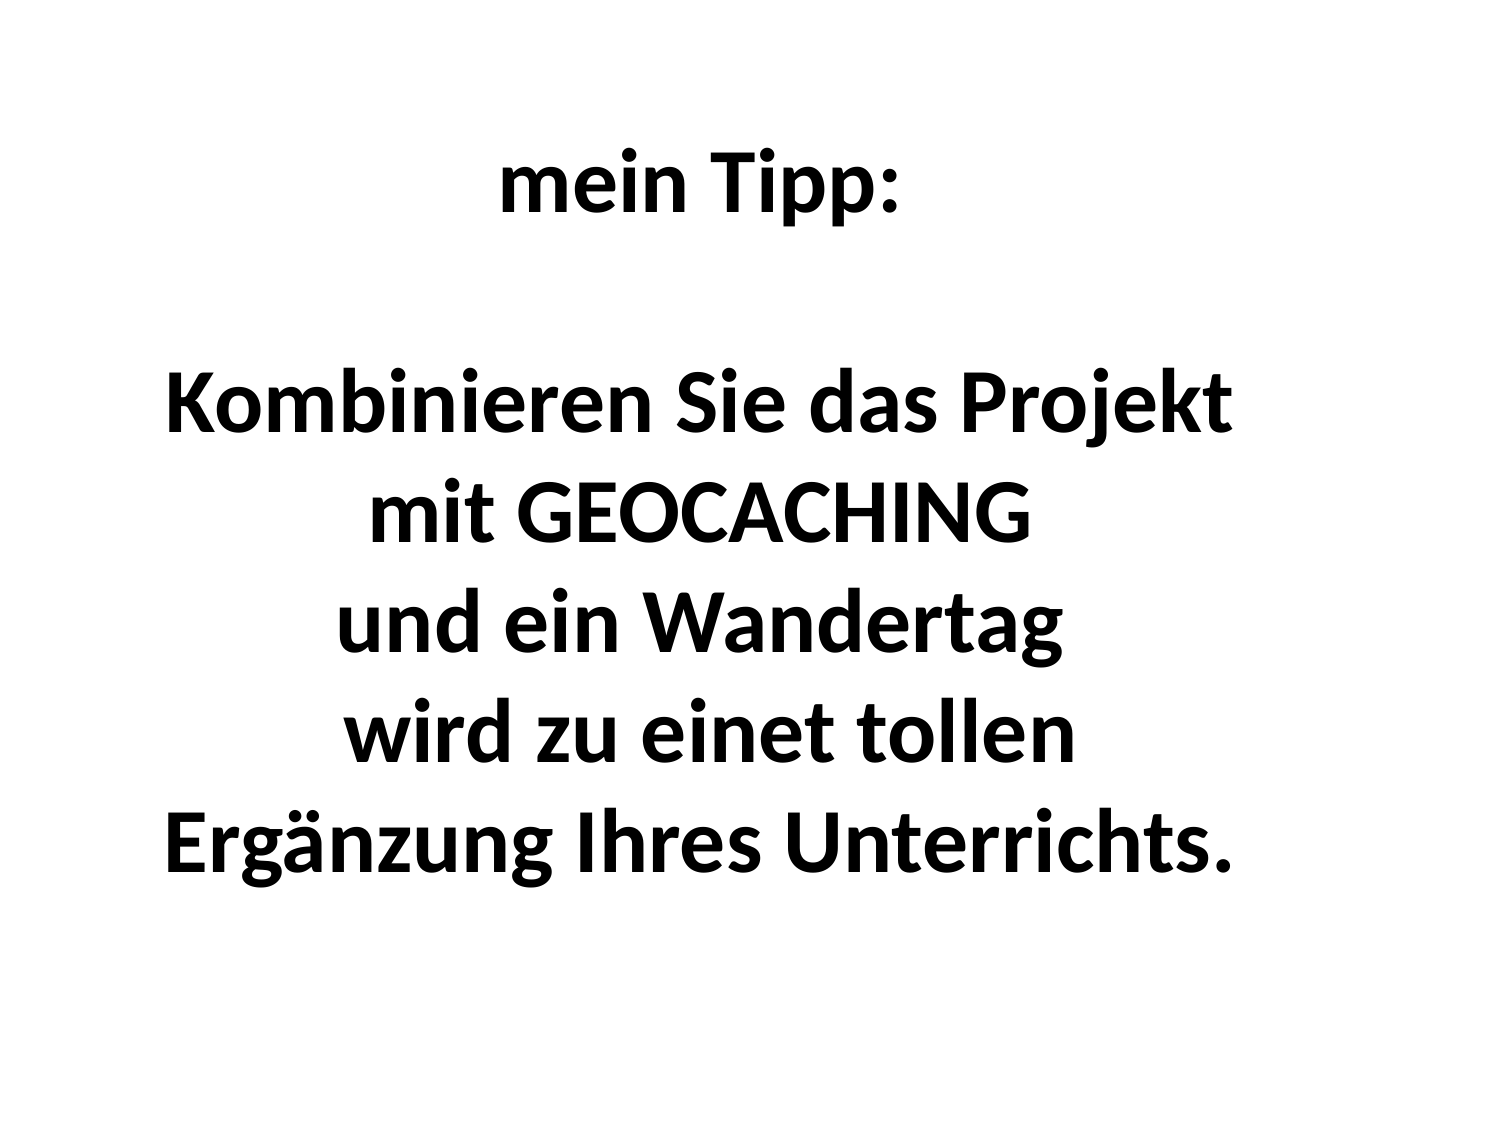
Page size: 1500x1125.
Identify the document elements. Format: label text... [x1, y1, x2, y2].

text_box mein Tipp: Kombinieren Sie das Projekt mit GEOCACHING und ein Wandertag wird zu einet tollen Ergänzung Ihres Unterrichts. [148, 113, 1252, 898]
